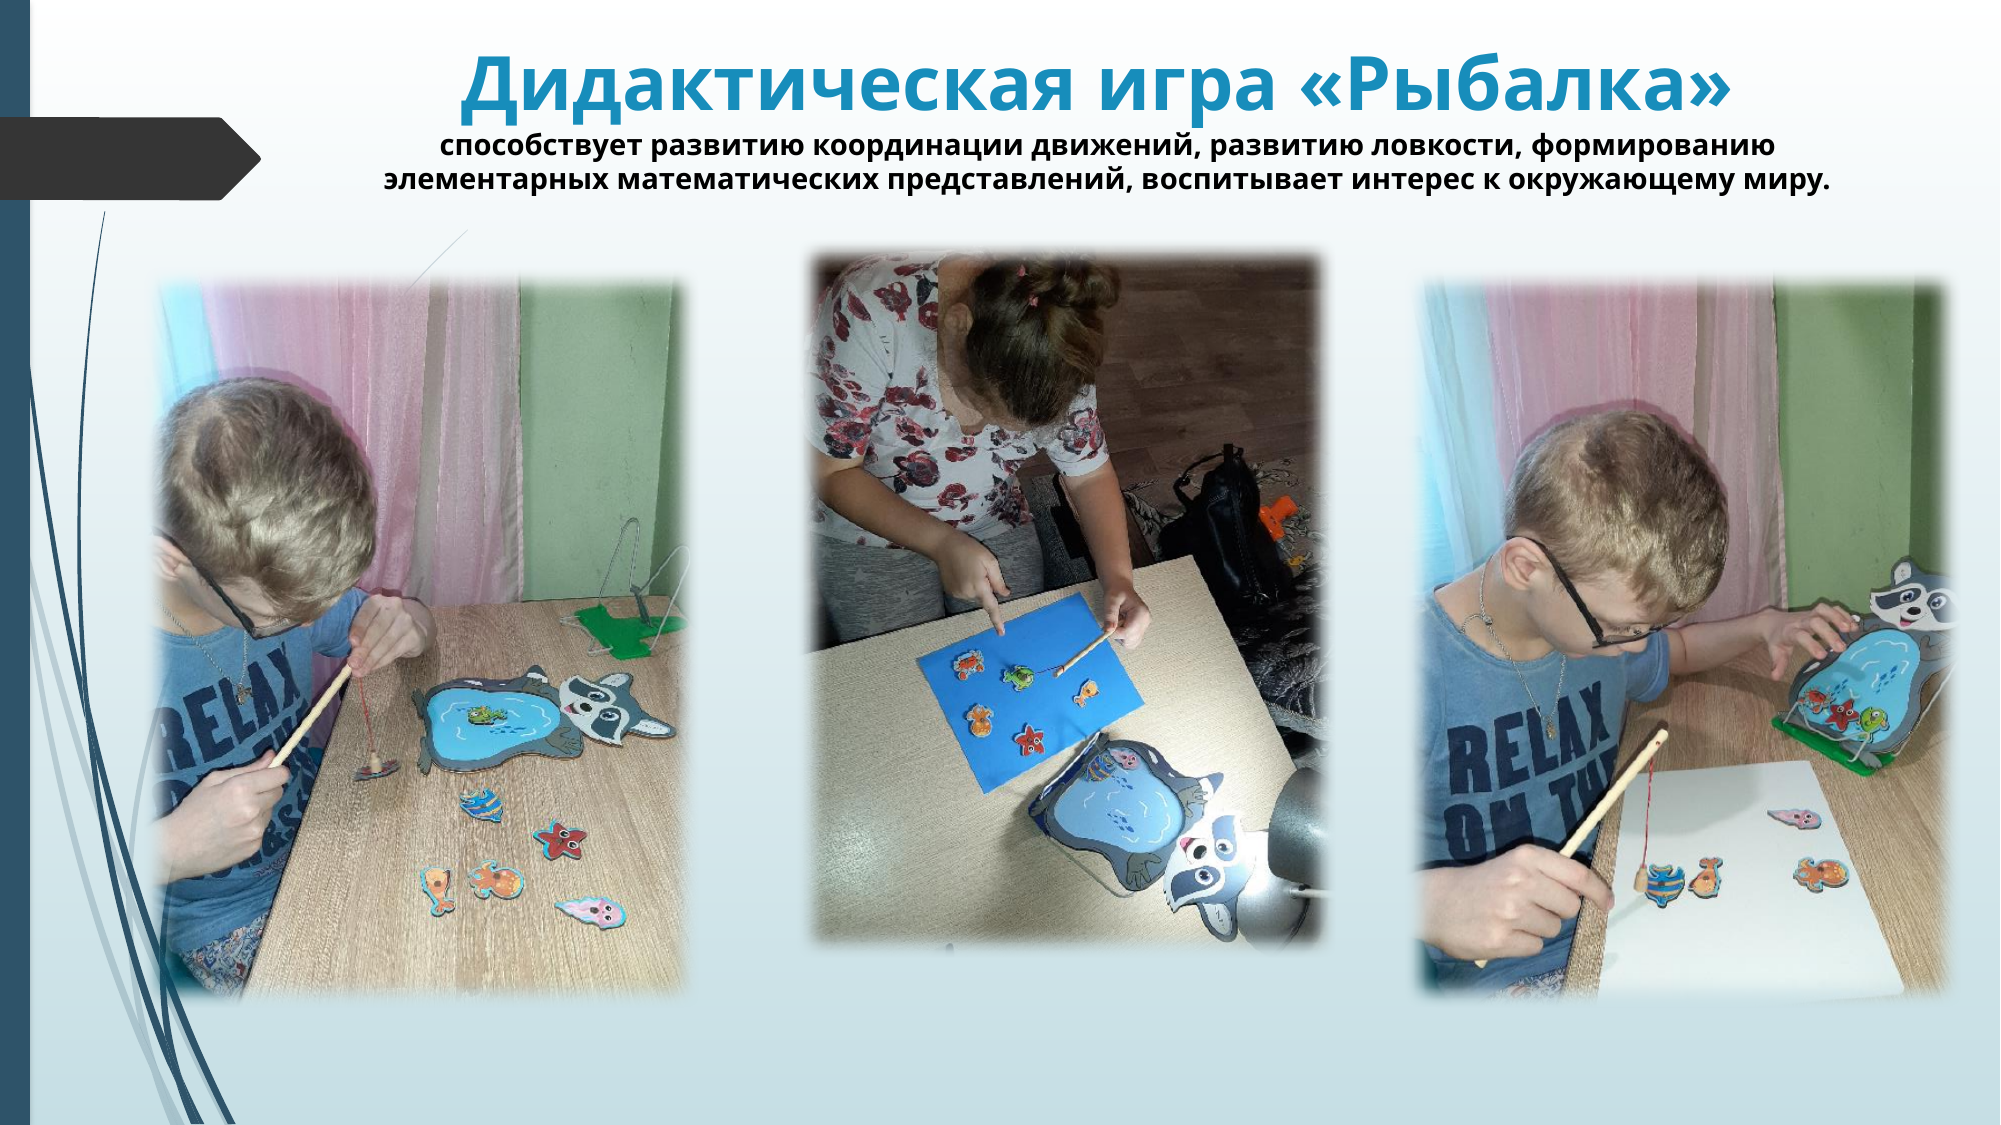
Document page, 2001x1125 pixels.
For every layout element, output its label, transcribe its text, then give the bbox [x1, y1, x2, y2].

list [706, 327, 1426, 868]
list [50, 359, 792, 915]
picture [824, 868, 1310, 931]
picture [825, 267, 1309, 327]
picture [164, 915, 672, 988]
title Дидактическая игра «Рыбалка» способствует развитию координации движений, развитию ловкости, формированию элементарных математических представлений, воспитывает интерес к окружающему миру. [328, 28, 1888, 239]
picture [172, 295, 671, 359]
picture [1312, 296, 2000, 980]
